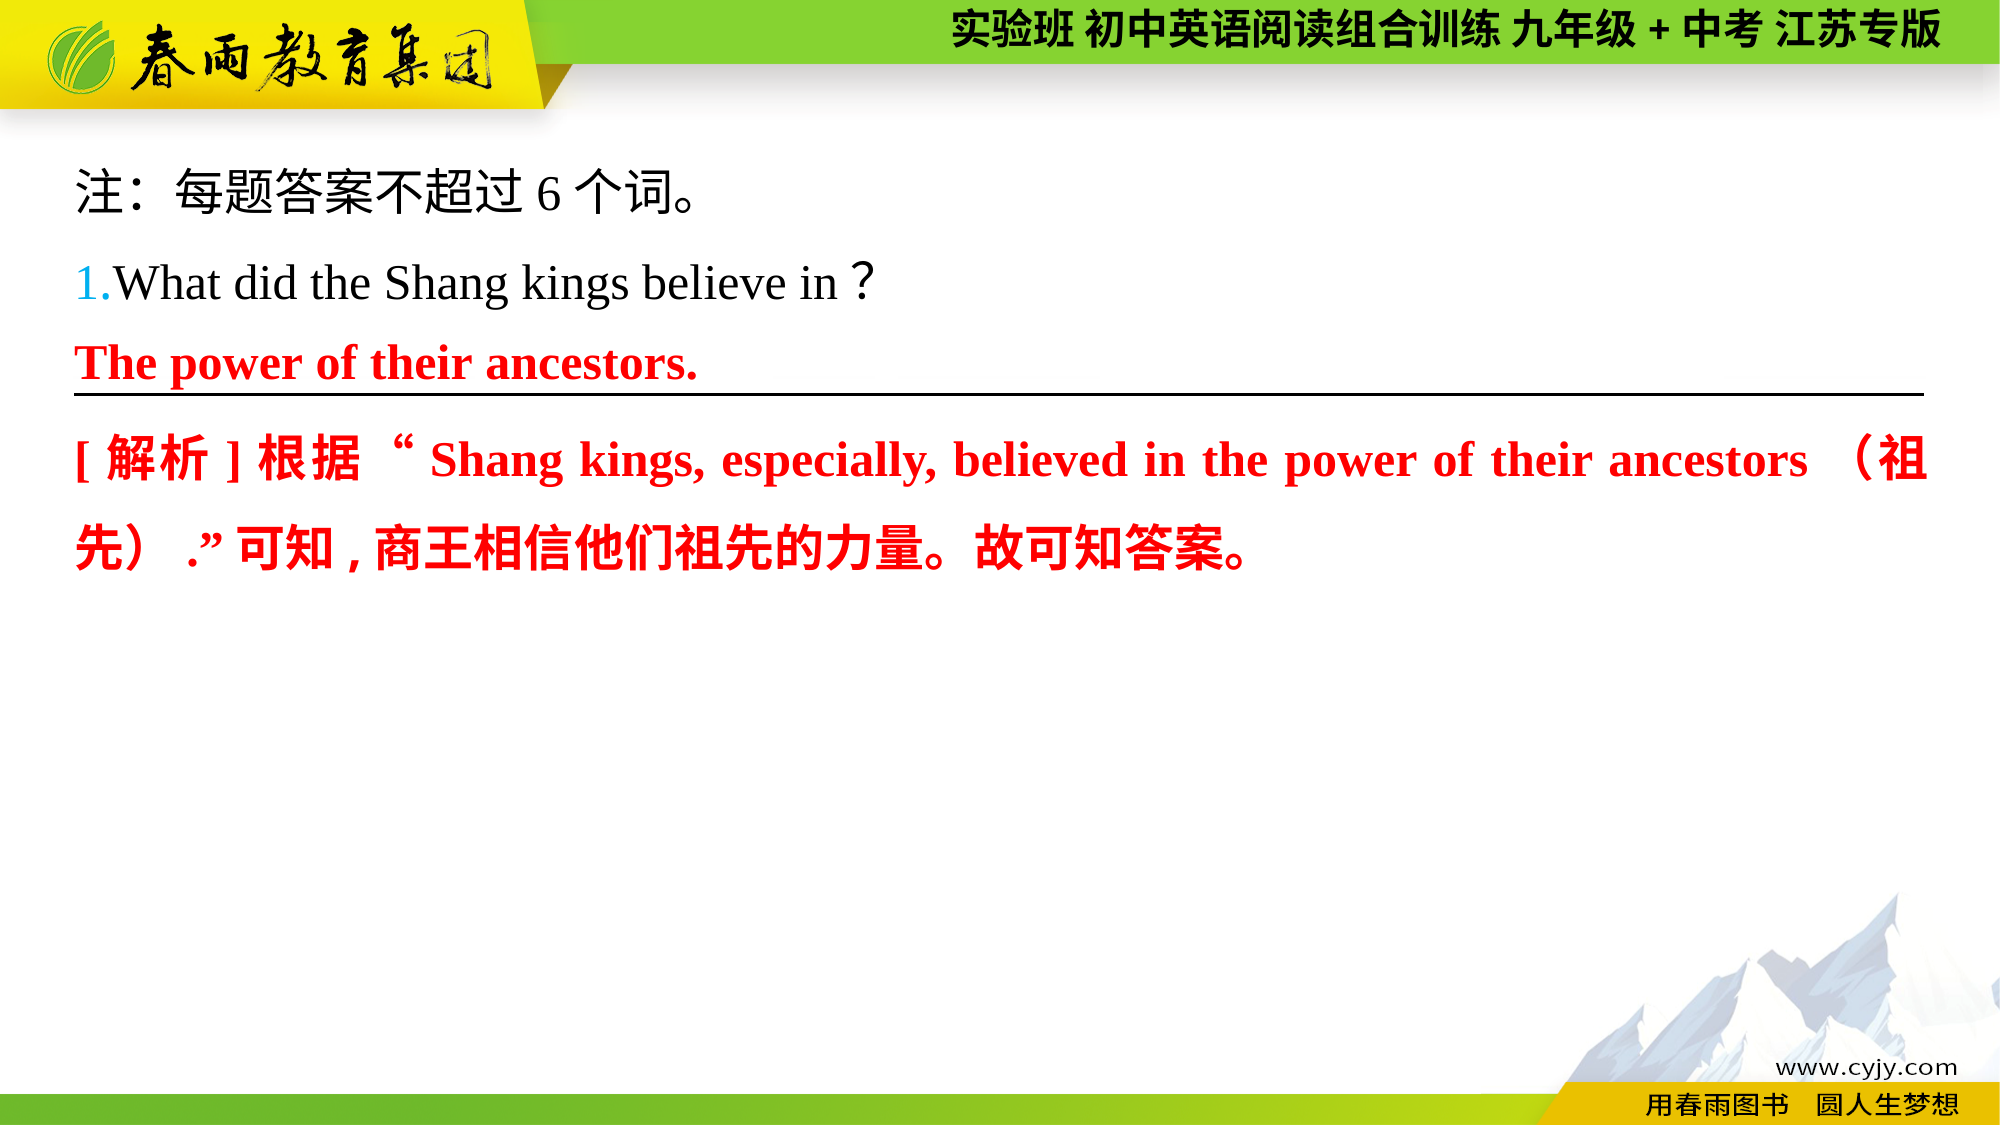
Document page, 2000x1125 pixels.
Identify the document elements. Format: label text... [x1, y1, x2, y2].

text_box [解析]根据“Shang kings, especially, believed in the power of their ancestors（祖先）.”可知,商王相信他们祖先的力量。故可知答案。 [59, 388, 1944, 584]
text_box The power of their ancestors. [59, 292, 1944, 388]
picture [0, 0, 2000, 1125]
list 注：每题答案不超过6个词。 1.What did the Shang kings believe in？ ———————— —— ———— ———— [59, 122, 1944, 292]
